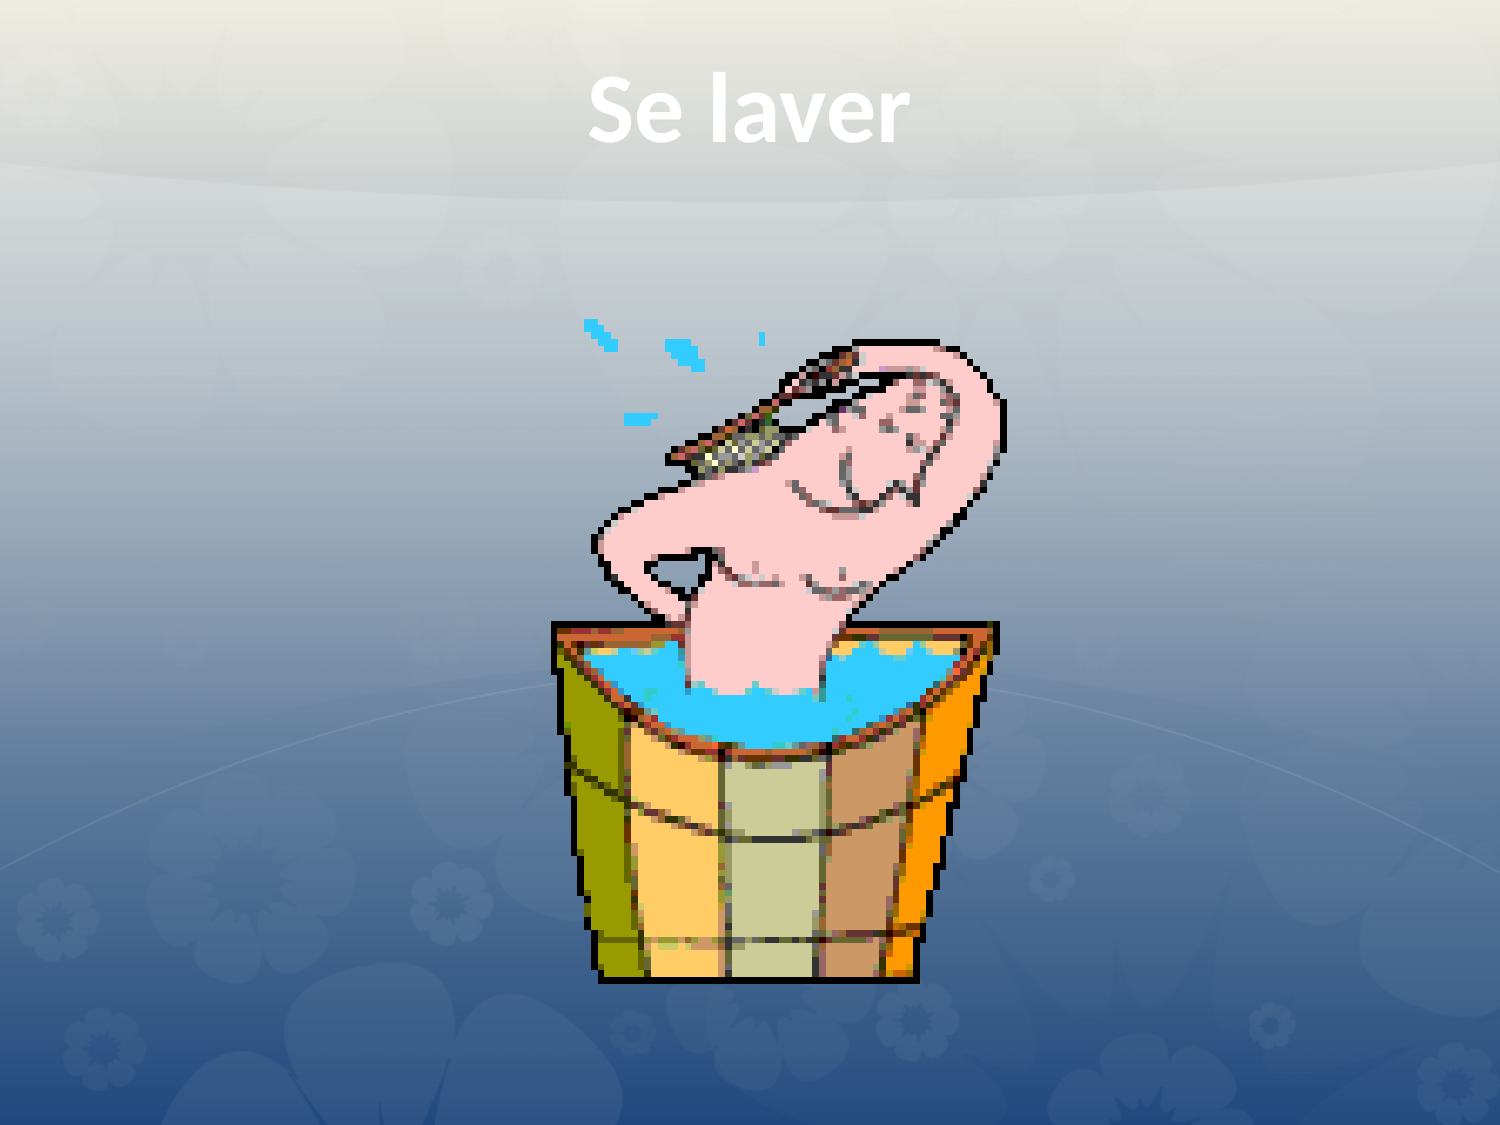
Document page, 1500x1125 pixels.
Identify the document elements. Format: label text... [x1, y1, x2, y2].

title Se laver [127, 14, 1372, 203]
picture [0, 0, 1500, 1125]
